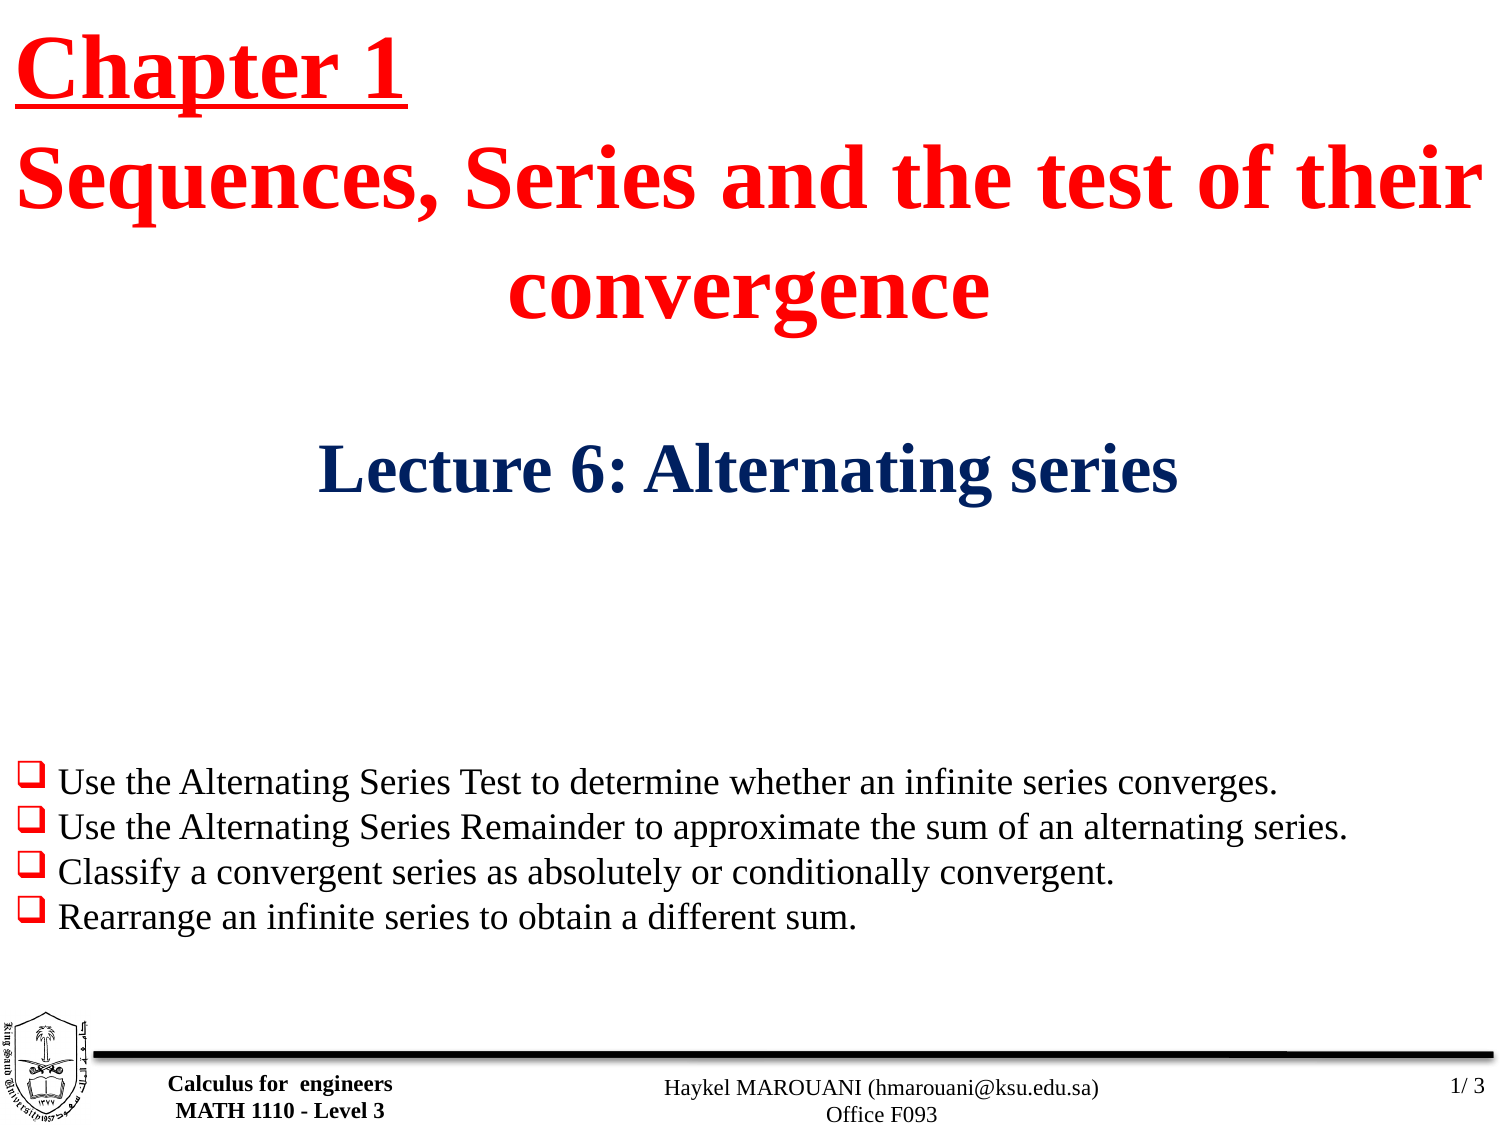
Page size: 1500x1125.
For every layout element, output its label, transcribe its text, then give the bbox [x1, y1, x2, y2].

slide_number Calculus for engineers MATH 1110 - Level 3 [105, 1060, 456, 1121]
footer Haykel MAROUANI (hmarouani@ksu.edu.sa) Office F093 [644, 1065, 1120, 1125]
text_box Use the Alternating Series Test to determine whether an infinite series converges. Use the Alternating Series Remainder to approximate the sum of an alternating series. Classify a convergent series as absolutely or conditionally convergent. Rearrange an infinite series to obtain a different sum. [0, 749, 1500, 945]
text_box Chapter 1 Sequences, Series and the test of their convergence Lecture 6: Alternating series [0, 0, 1500, 703]
slide_number 1/ 3 [1359, 1062, 1500, 1123]
picture [0, 1010, 91, 1125]
